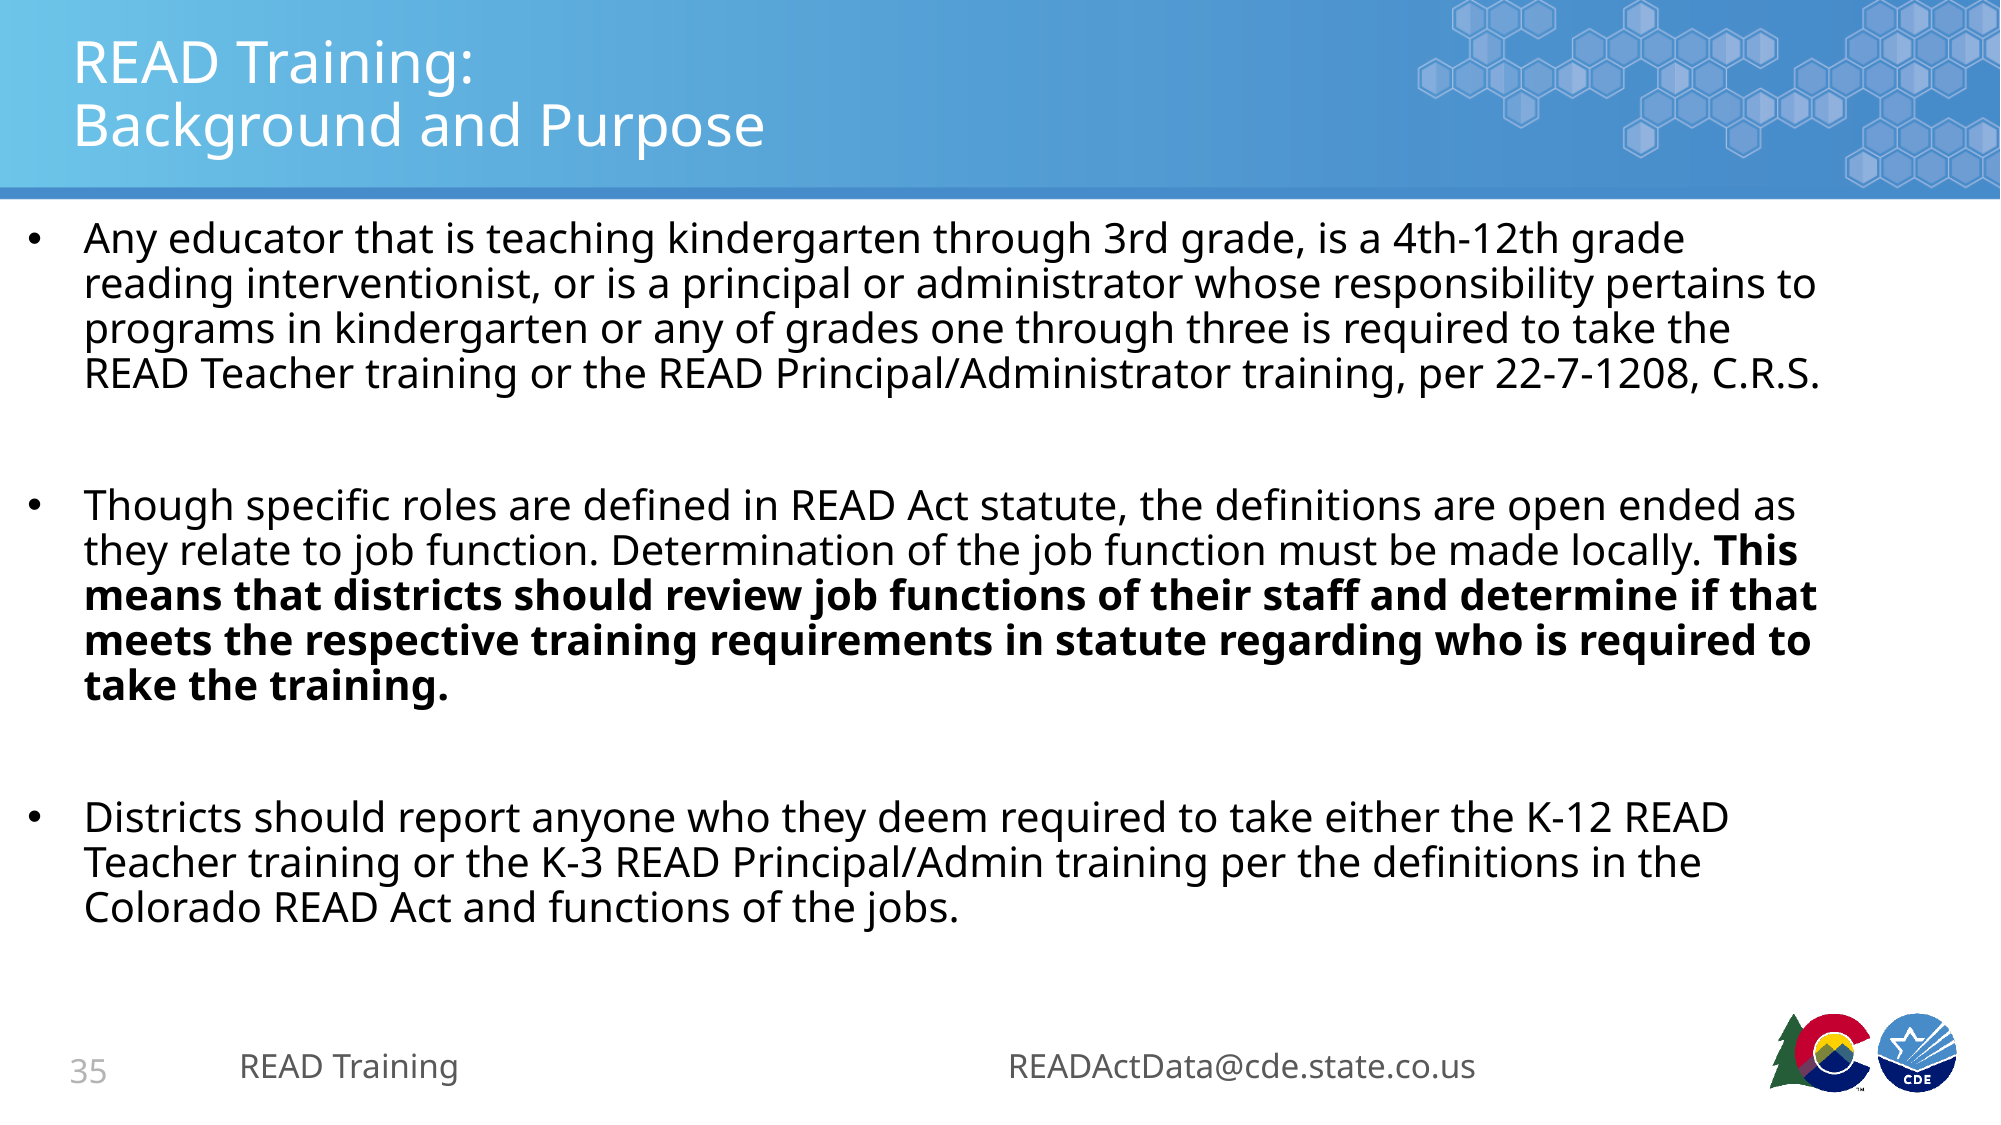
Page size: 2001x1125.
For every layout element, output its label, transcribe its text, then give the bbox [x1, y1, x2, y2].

picture [0, 0, 2000, 200]
slide_number 35 [54, 1042, 191, 1103]
title READ Training: Background and Purpose [72, 33, 1396, 182]
list Any educator that is teaching kindergarten through 3rd grade, is a 4th-12th grade reading interventionist, or is a principal or administrator whose responsibility pertains to programs in kindergarten or any of grades one through three is required to take the READ Teacher training or the READ Principal/Administrator training, per 22-7-1208, C.R.S. Though specific roles are defined in READ Act statute, the definitions are open ended as they relate to job function. Determination of the job function must be made locally. This means that districts should review job functions of their staff and determine if that meets the respective training requirements in statute regarding who is required to take the training. Districts should report anyone who they deem required to take either the K-12 READ Teacher training or the K-3 READ Principal/Admin training per the definitions in the Colorado READ Act and functions of the jobs. [27, 217, 1834, 945]
list READActData@cde.state.co.us [992, 1042, 1714, 1103]
list READ Training [224, 1042, 960, 1103]
picture [1768, 1012, 1957, 1093]
